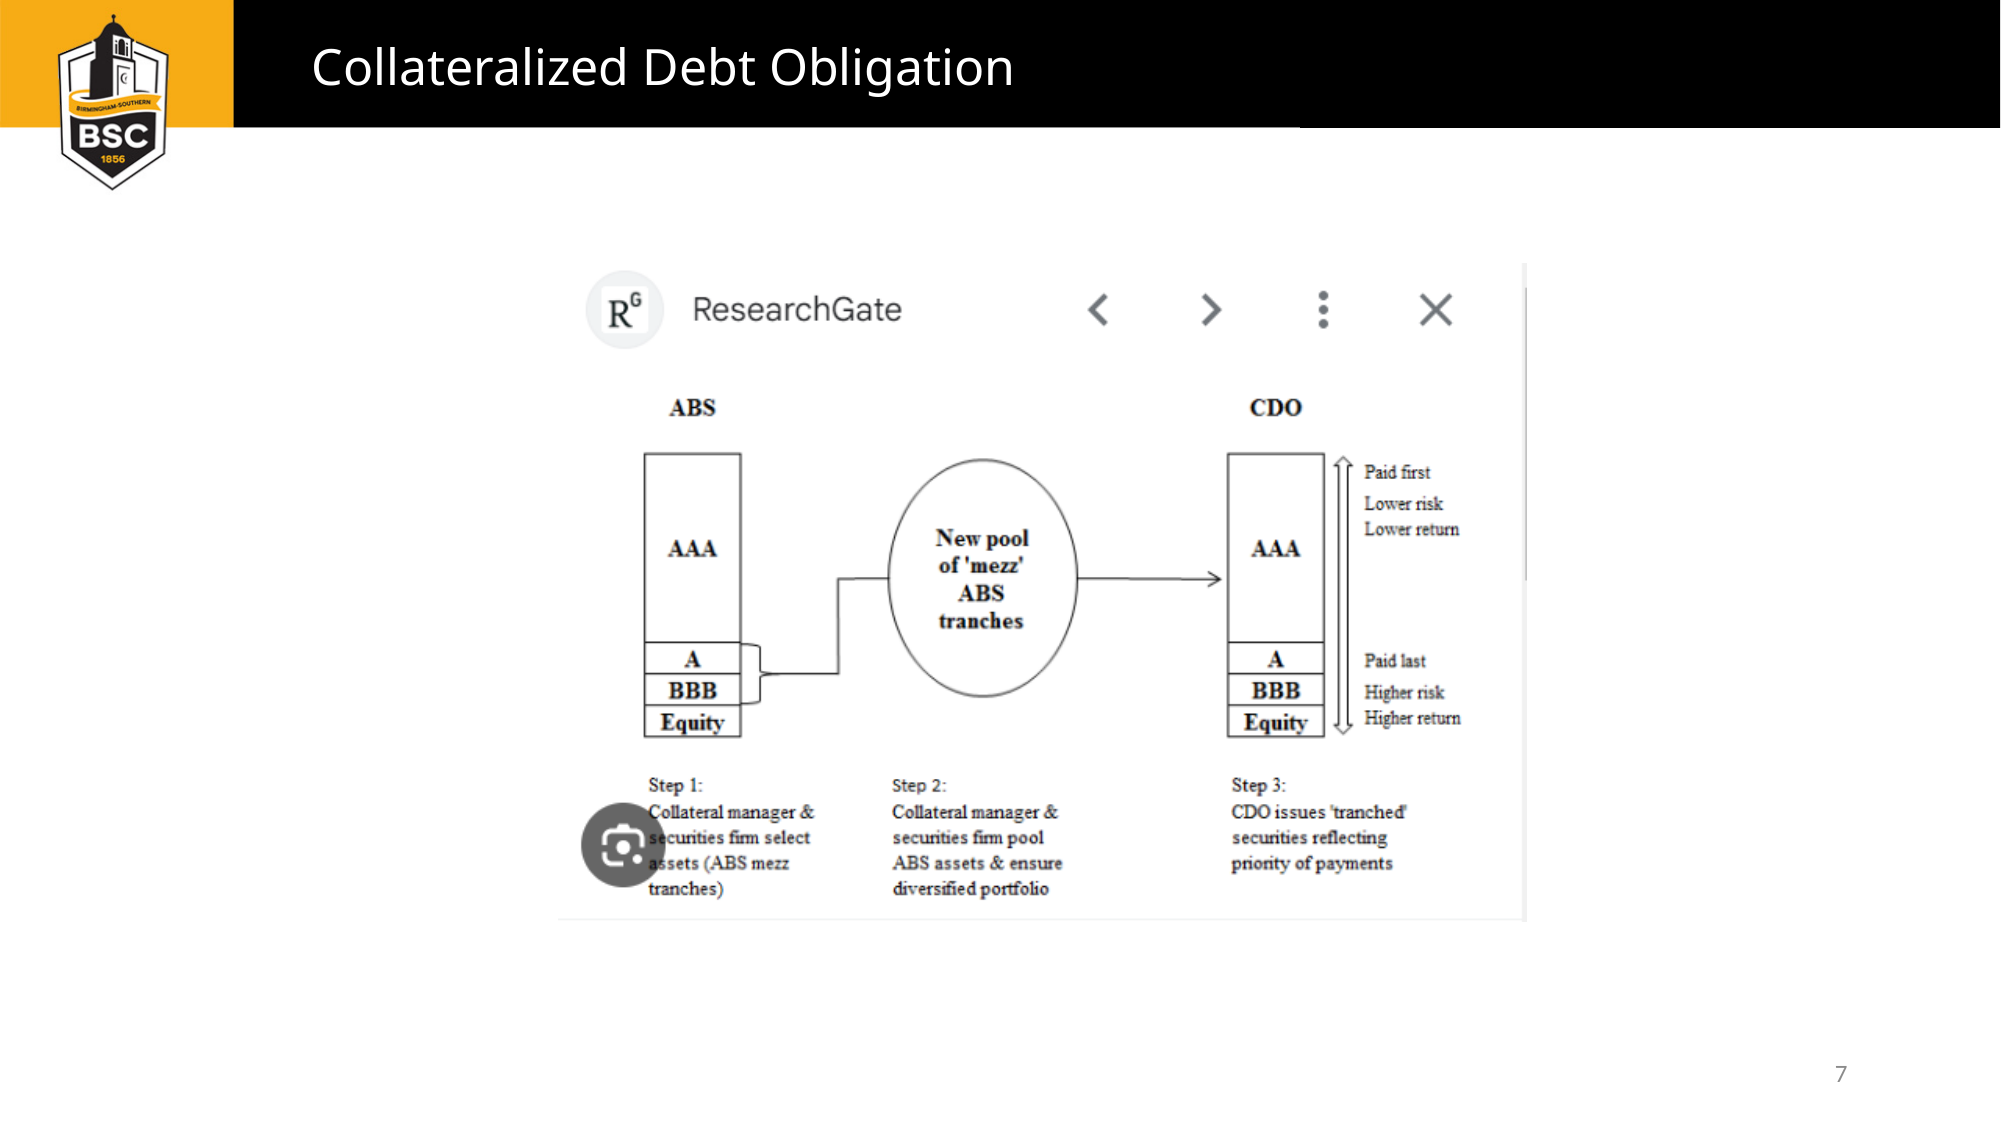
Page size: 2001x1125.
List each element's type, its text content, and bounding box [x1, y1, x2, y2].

text_box [150, 160, 1876, 1060]
slide_number 7 [1412, 1060, 1863, 1103]
picture [557, 263, 1527, 922]
picture [0, 0, 1300, 733]
text_box Collateralized Debt Obligation [296, 28, 1379, 103]
text_box [255, 28, 1830, 109]
